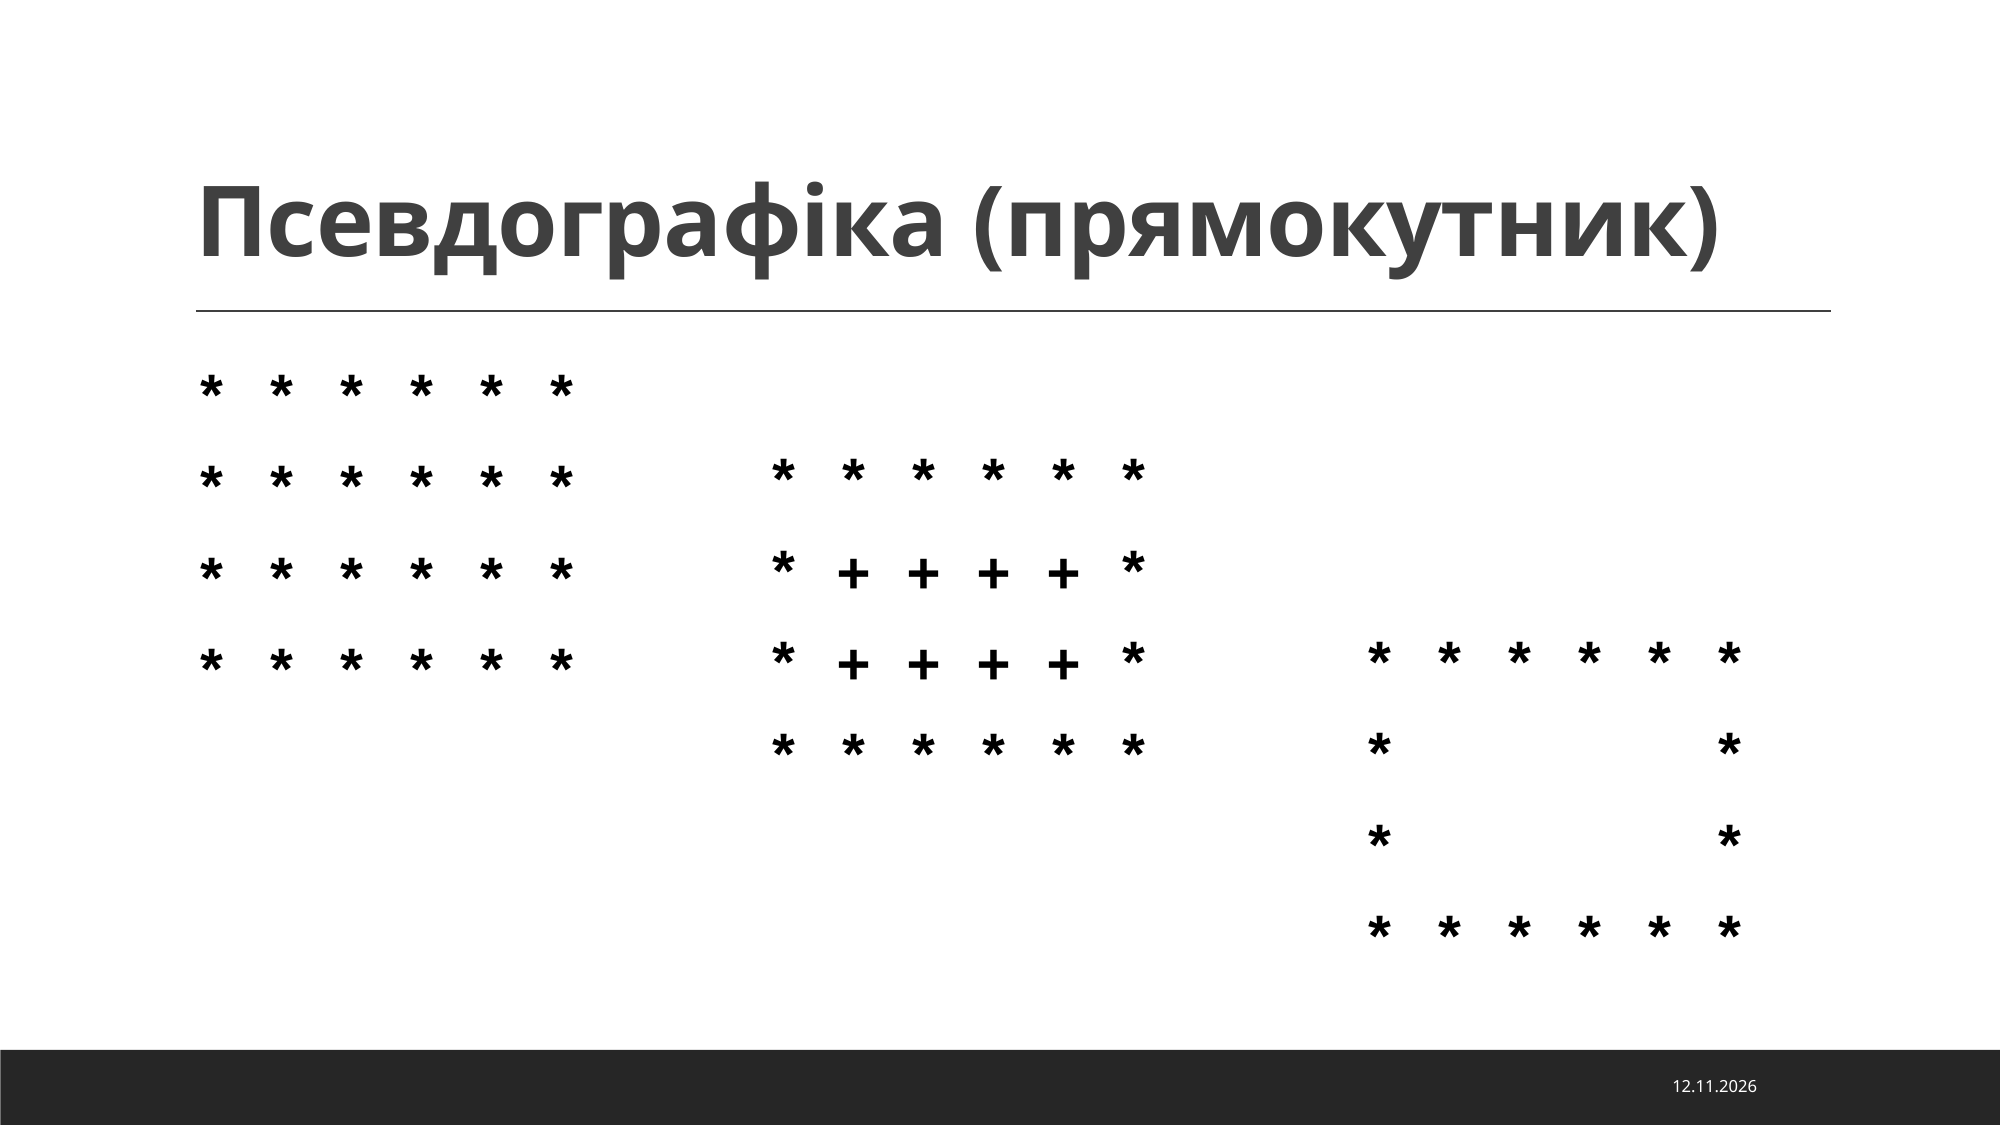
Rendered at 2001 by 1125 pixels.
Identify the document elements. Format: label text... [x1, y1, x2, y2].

text_box * * * * * * * + + + + * * + + + + * * * * * * * [751, 431, 1318, 796]
text_box * * * * * * * * * * * * * * * * [1348, 613, 1837, 978]
title Псевдографіка (прямокутник) [180, 47, 1830, 285]
text_box * * * * * * * * * * * * * * * * * * * * * * * * [179, 346, 646, 711]
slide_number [1348, 1057, 1773, 1118]
